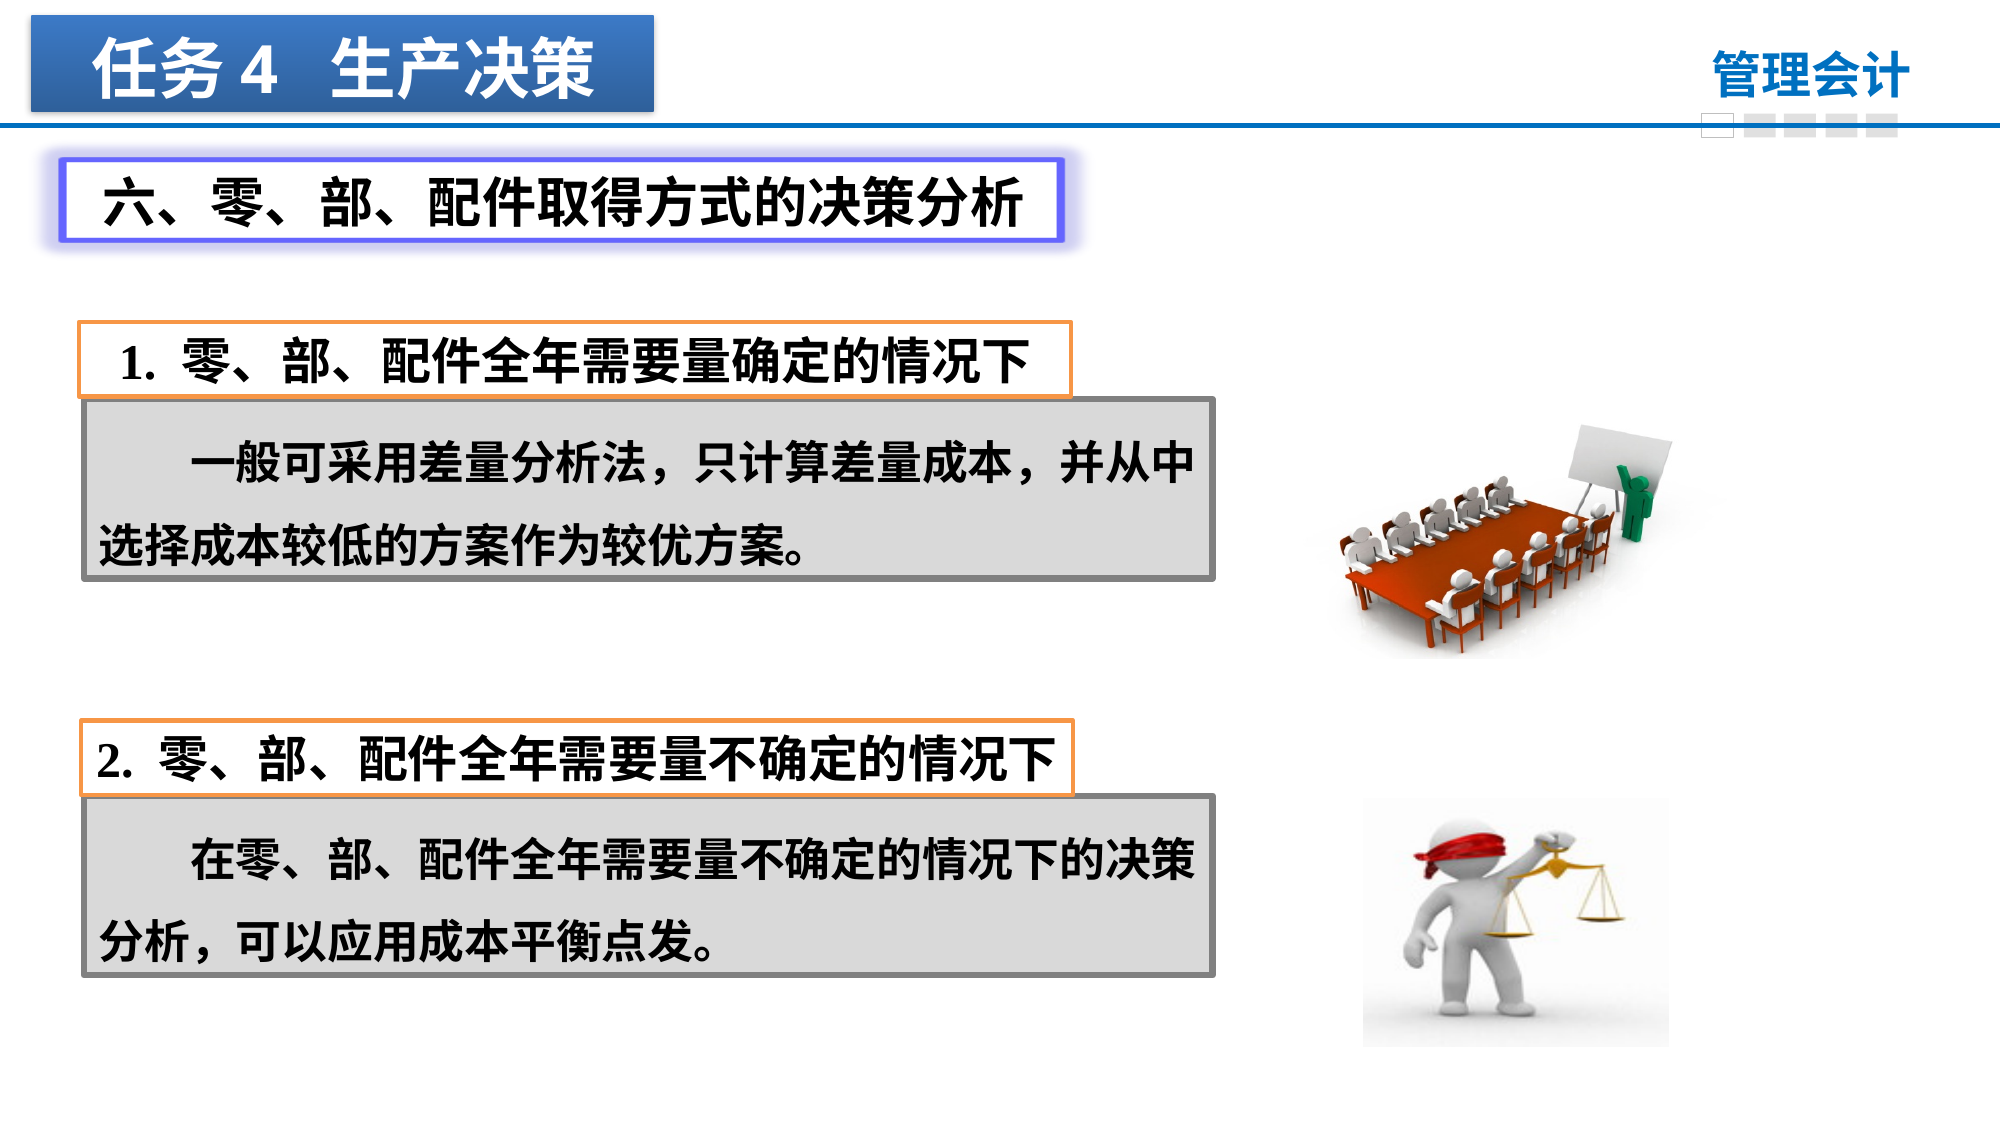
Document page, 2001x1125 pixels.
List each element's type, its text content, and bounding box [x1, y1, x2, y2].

text_box 1. 零、部、配件全年需要量确定的情况下 [77, 320, 1073, 399]
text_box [17, 131, 1107, 268]
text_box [83, 795, 1670, 1047]
text_box 2. 零、部、配件全年需要量不确定的情况下 [79, 718, 1075, 797]
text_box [83, 398, 1728, 660]
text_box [31, 14, 654, 117]
